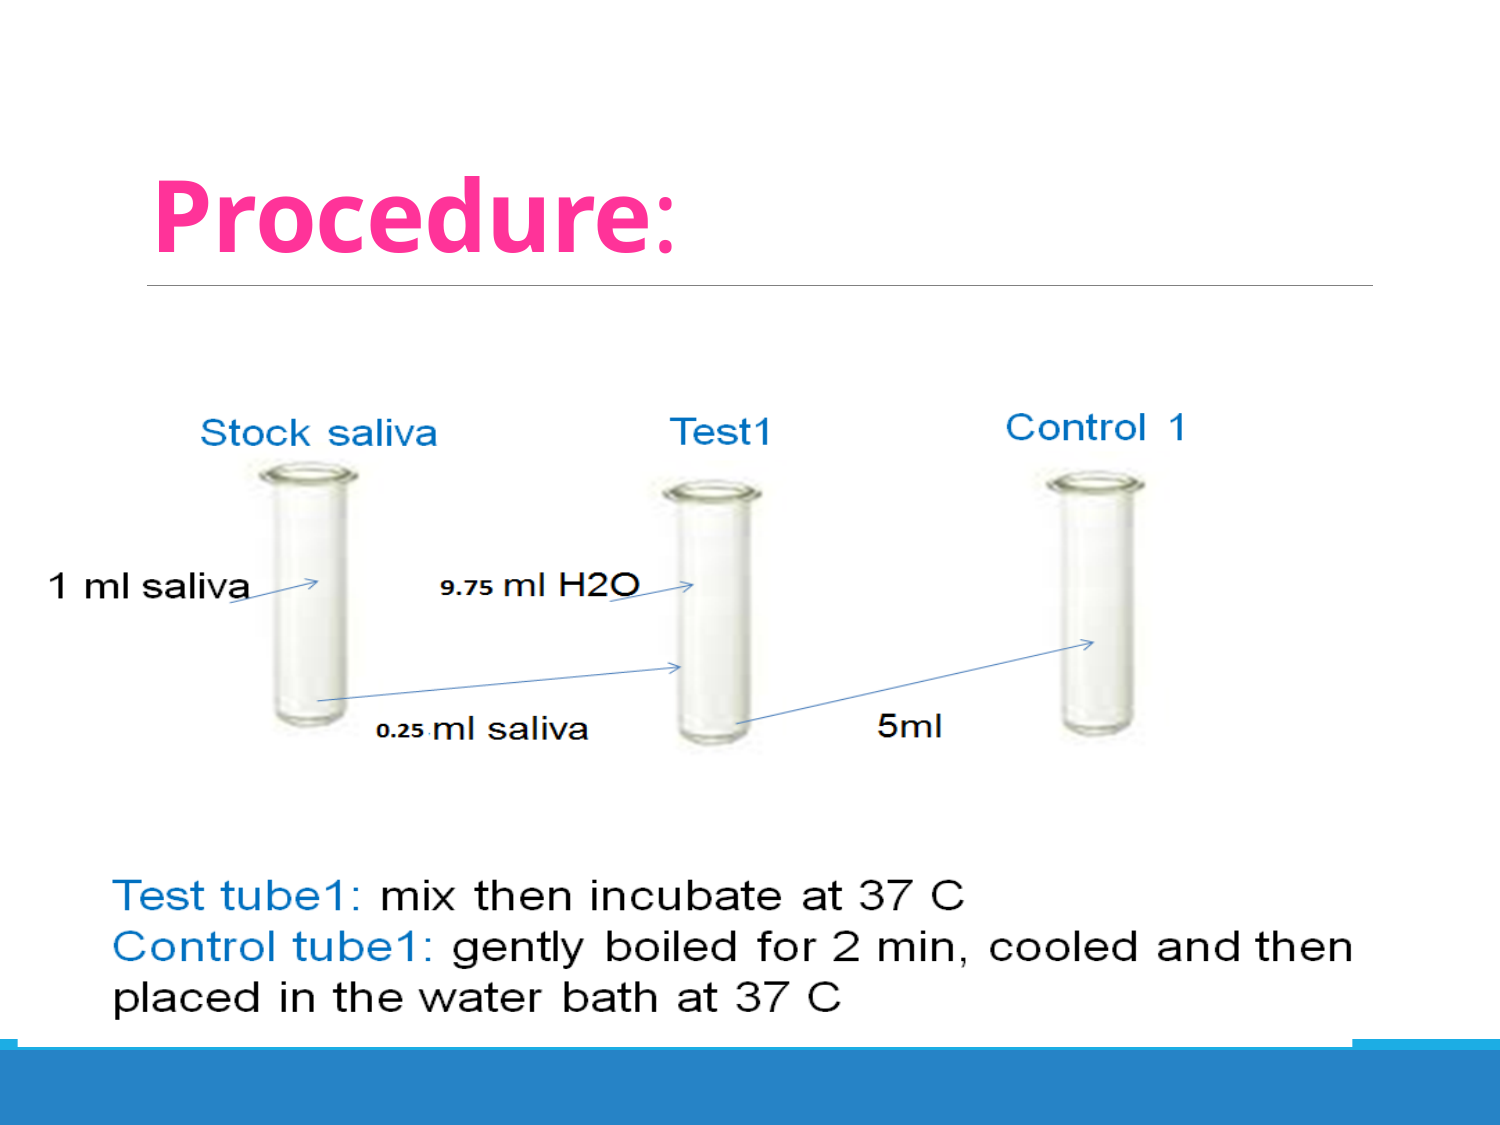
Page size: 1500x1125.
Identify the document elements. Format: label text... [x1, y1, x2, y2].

title Procedure: [135, 42, 1374, 281]
picture [5, 396, 1353, 1083]
